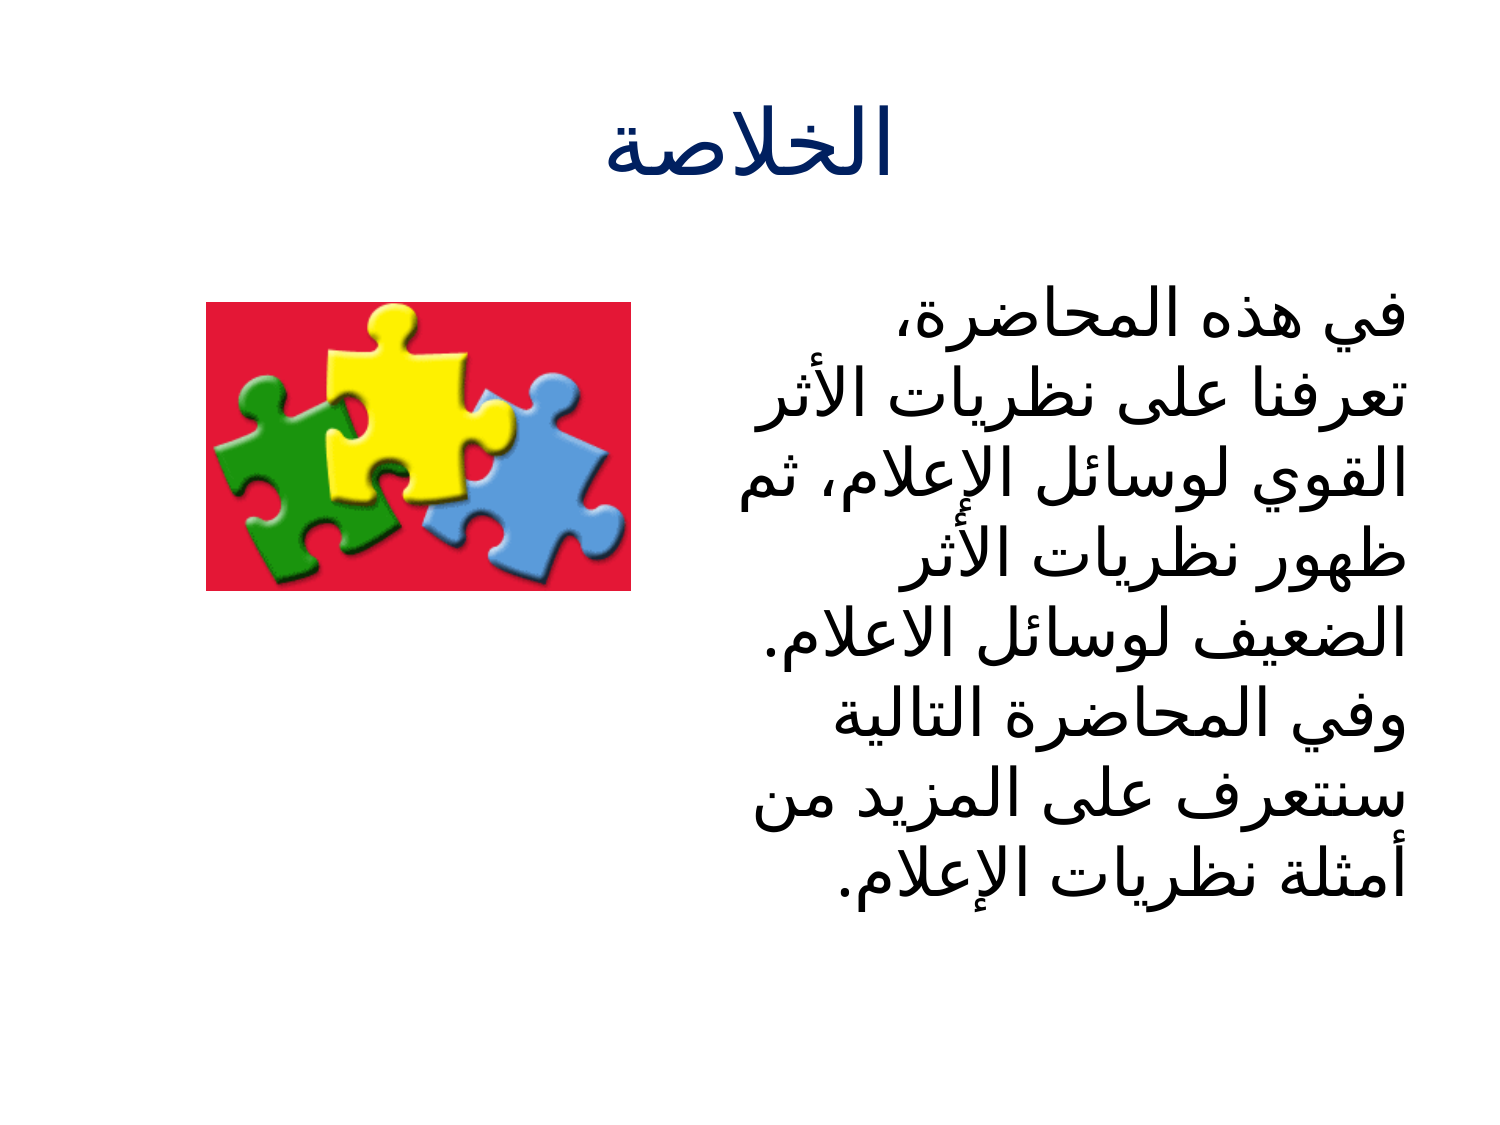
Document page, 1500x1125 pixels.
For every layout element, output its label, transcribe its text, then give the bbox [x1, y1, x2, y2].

list في هذه المحاضرة، تعرفنا على نظريات الأثر القوي لوسائل الإعلام، ثم ظهور نظريات الأثر الضعيف لوسائل الاعلام. وفي المحاضرة التالية سنتعرف على المزيد من أمثلة نظريات الإعلام. [714, 262, 1425, 1005]
title الخلاصة [75, 45, 1425, 233]
picture [206, 302, 631, 591]
